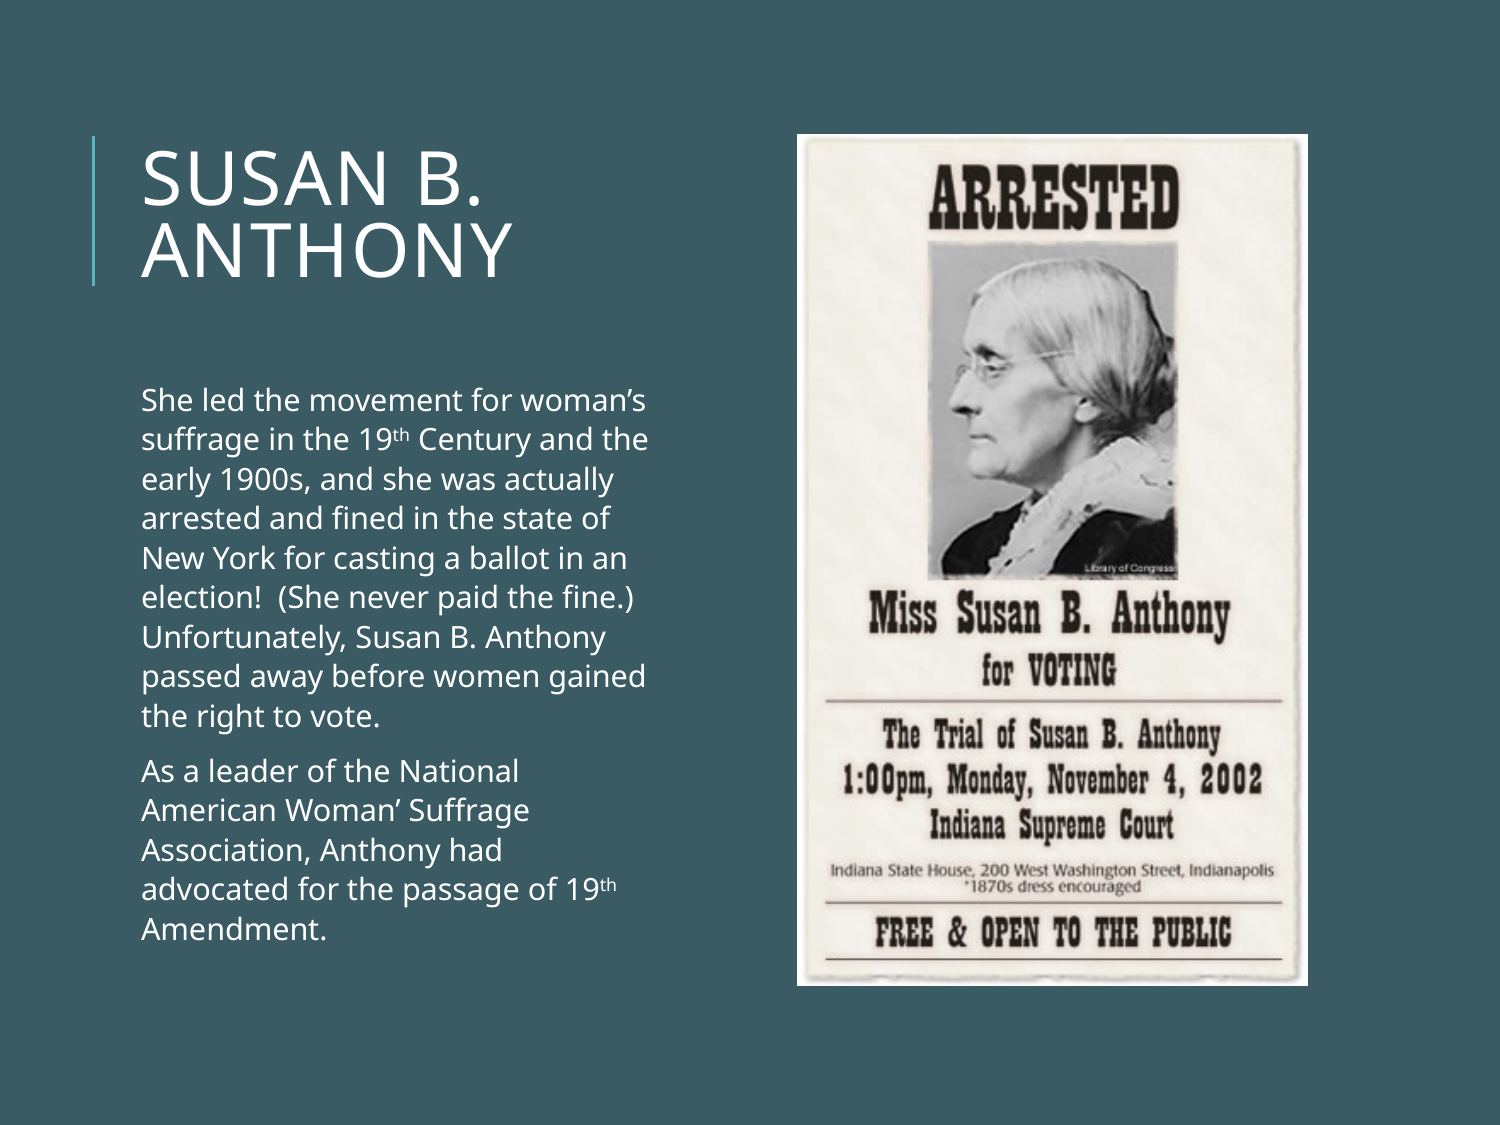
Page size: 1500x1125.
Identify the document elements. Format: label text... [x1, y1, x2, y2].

title SUSAN B. ANTHONY [126, 77, 666, 363]
list She led the movement for woman’s suffrage in the 19th Century and the early 1900s, and she was actually arrested and fined in the state of New York for casting a ballot in an election! (She never paid the fine.) Unfortunately, Susan B. Anthony passed away before women gained the right to vote. As a leader of the National American Woman’ Suffrage Association, Anthony had advocated for the passage of 19th Amendment. [126, 370, 666, 988]
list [797, 134, 1308, 986]
